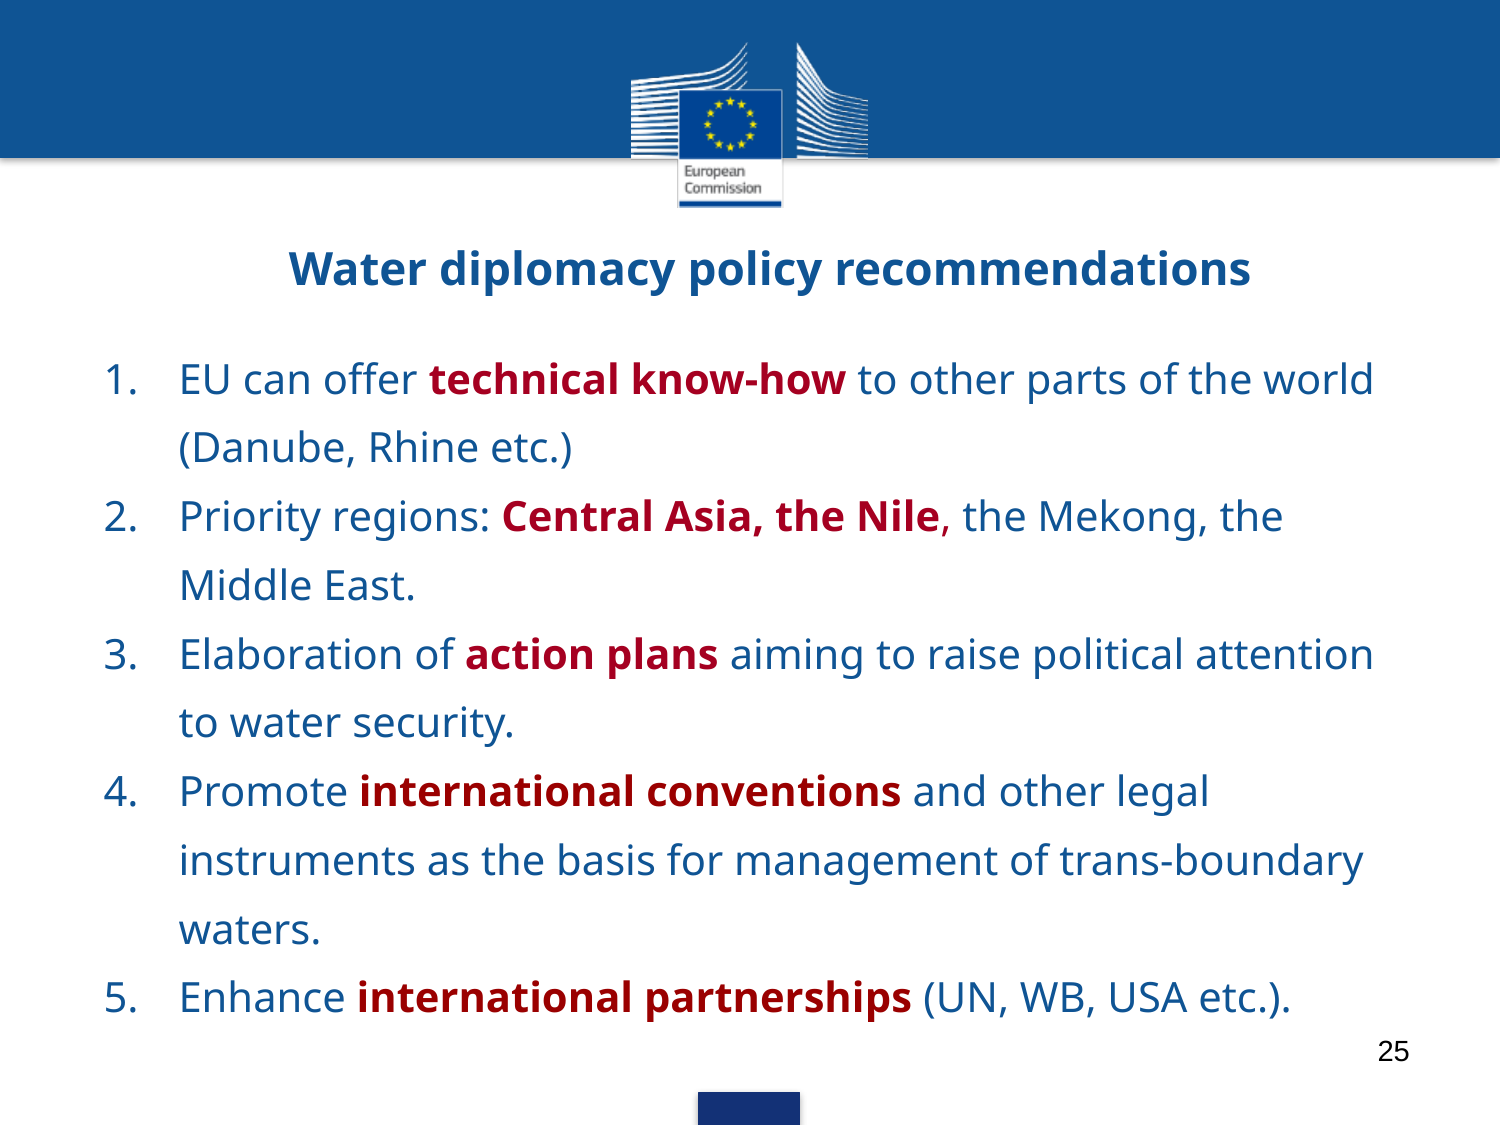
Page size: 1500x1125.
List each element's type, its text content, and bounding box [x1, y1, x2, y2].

title Water diplomacy policy recommendations [64, 184, 1415, 350]
picture [631, 42, 868, 184]
slide_number 25 [1074, 1024, 1425, 1103]
list EU can offer technical know-how to other parts of the world (Danube, Rhine etc.) Priority regions: Central Asia, the Nile, the Mekong, the Middle East. Elaboration of action plans aiming to raise political attention to water security. Promote international conventions and other legal instruments as the basis for management of trans-boundary waters. Enhance international partnerships (UN, WB, USA etc.). [88, 326, 1439, 1059]
